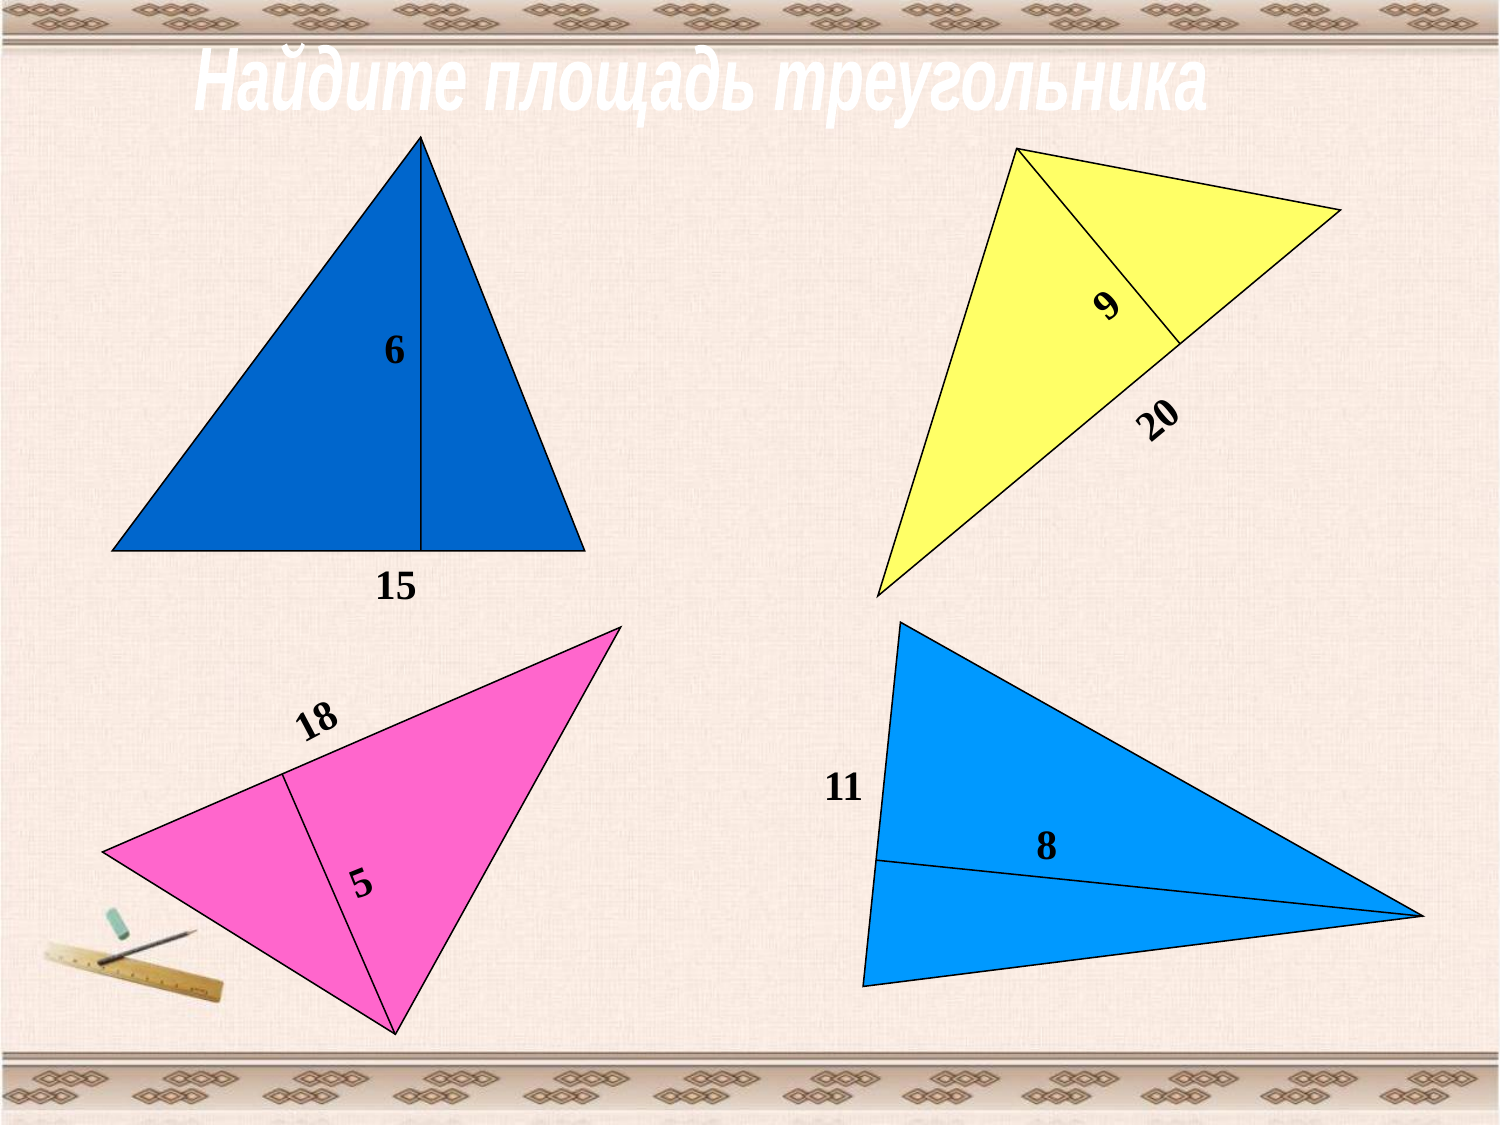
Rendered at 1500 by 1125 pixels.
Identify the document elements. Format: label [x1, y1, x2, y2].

picture [0, 0, 1500, 1125]
text_box [135, 680, 701, 1012]
text_box [808, 649, 1431, 1016]
text_box [725, 177, 1330, 439]
text_box [111, 136, 585, 617]
